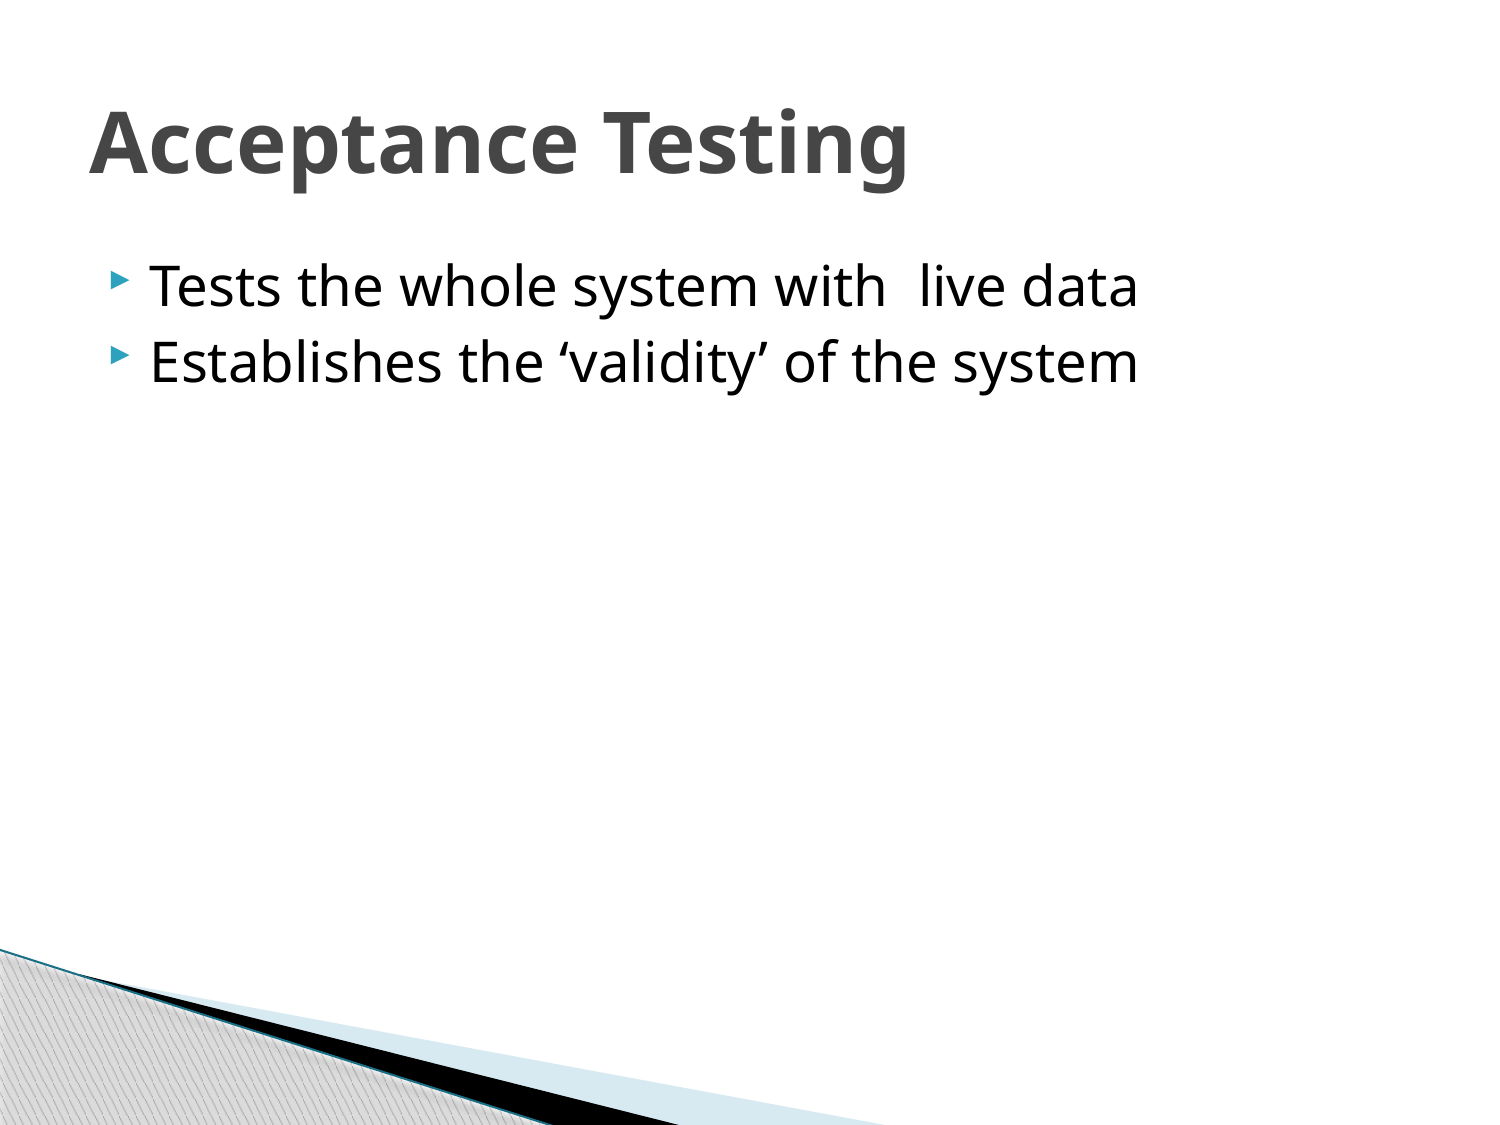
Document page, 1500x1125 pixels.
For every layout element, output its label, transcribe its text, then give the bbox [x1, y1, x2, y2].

list Tests the whole system with live data Establishes the ‘validity’ of the system [75, 243, 1424, 986]
title Acceptance Testing [75, 45, 1425, 233]
